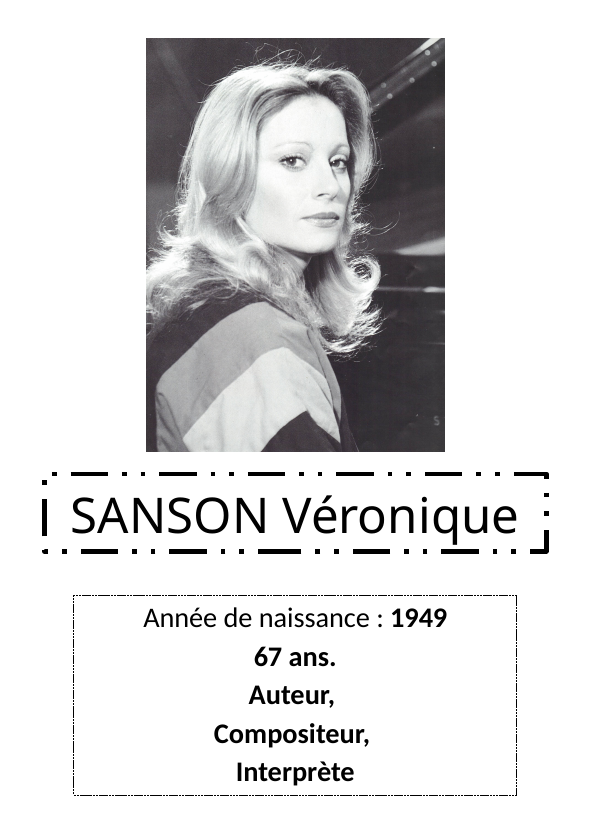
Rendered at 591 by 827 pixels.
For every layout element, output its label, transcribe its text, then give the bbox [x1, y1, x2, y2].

subtitle Année de naissance : 1949 67 ans. Auteur, Compositeur, Interprète [73, 595, 517, 796]
title SANSON Véronique [44, 473, 547, 552]
picture [146, 38, 445, 452]
